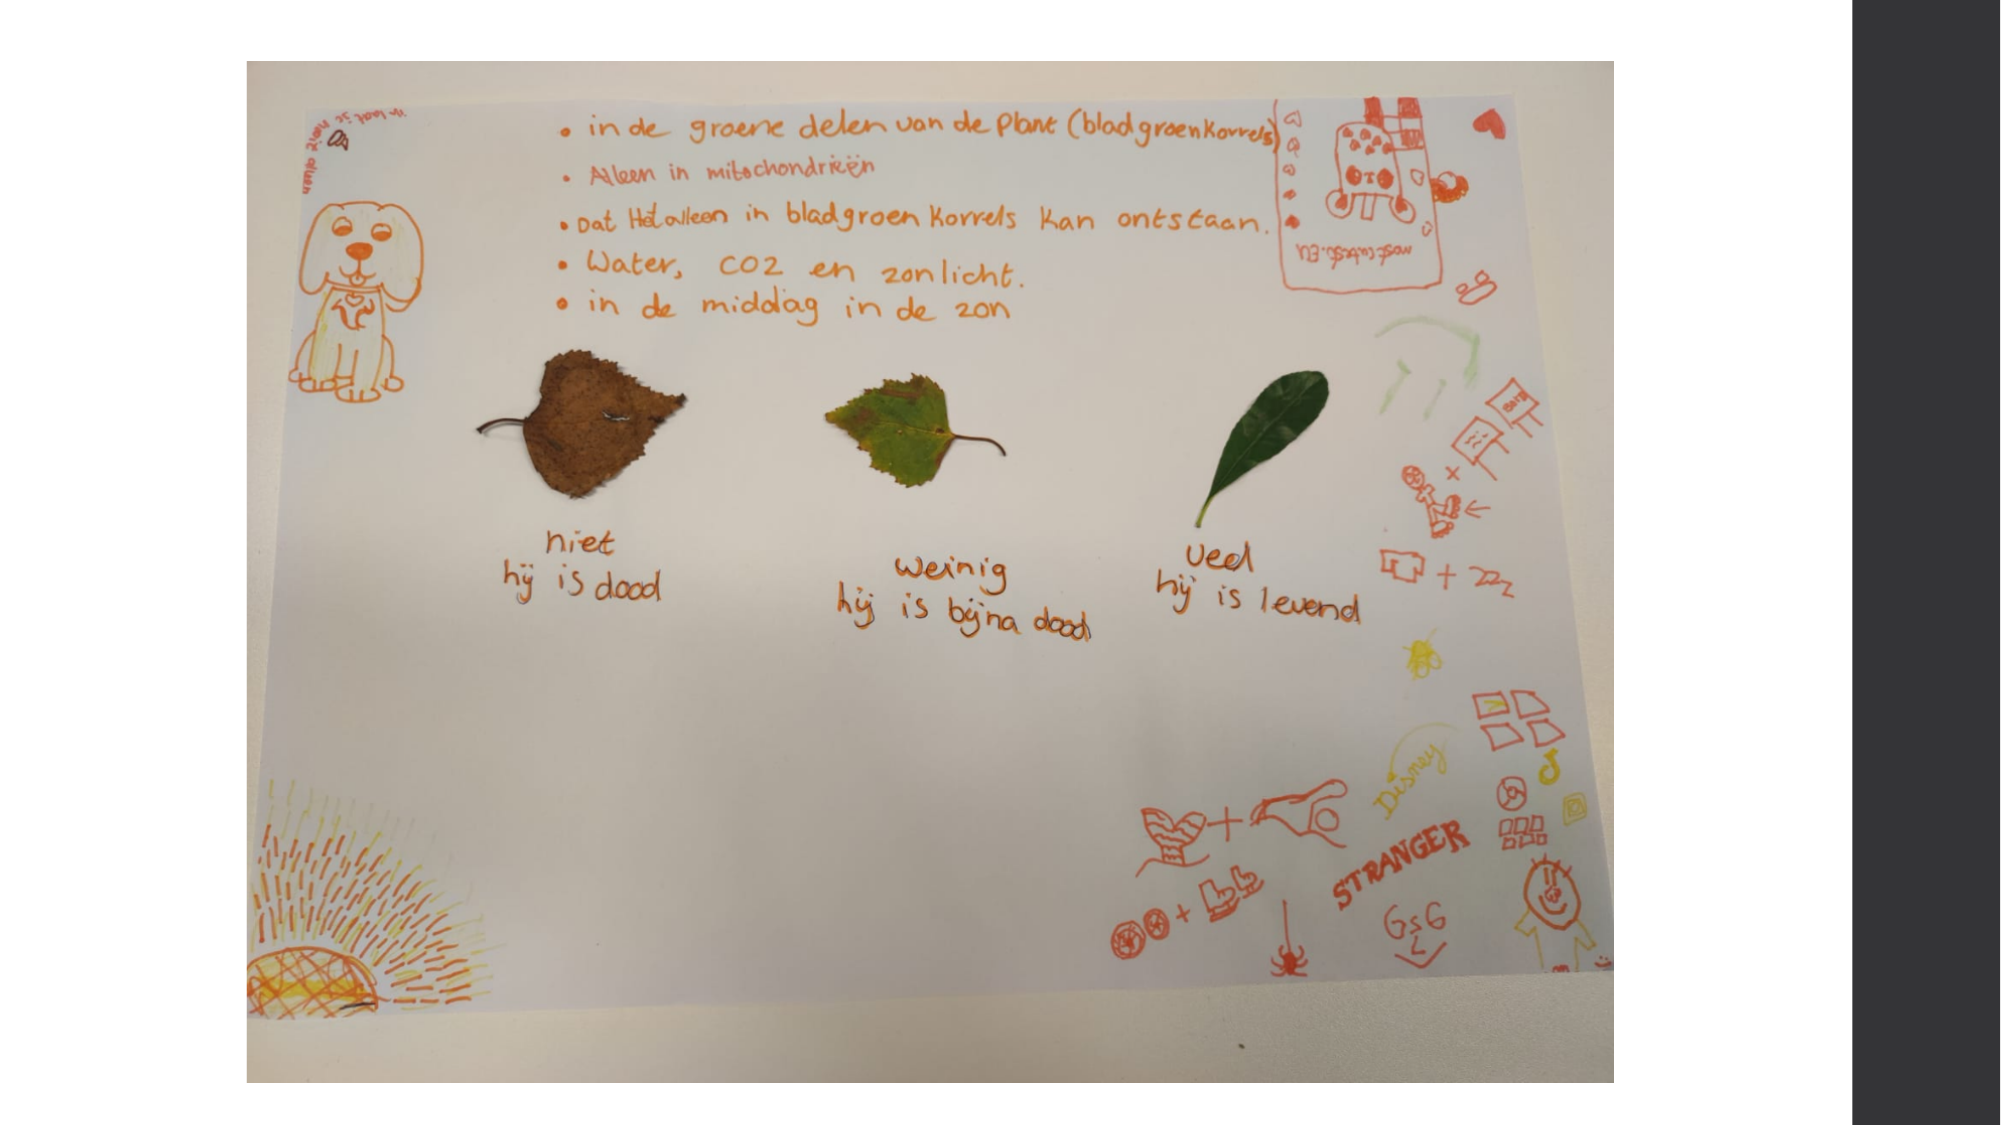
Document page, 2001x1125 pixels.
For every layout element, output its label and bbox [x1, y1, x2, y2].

picture [248, 62, 418, 1083]
picture [1443, 62, 1614, 1083]
list [418, 0, 1443, 1125]
